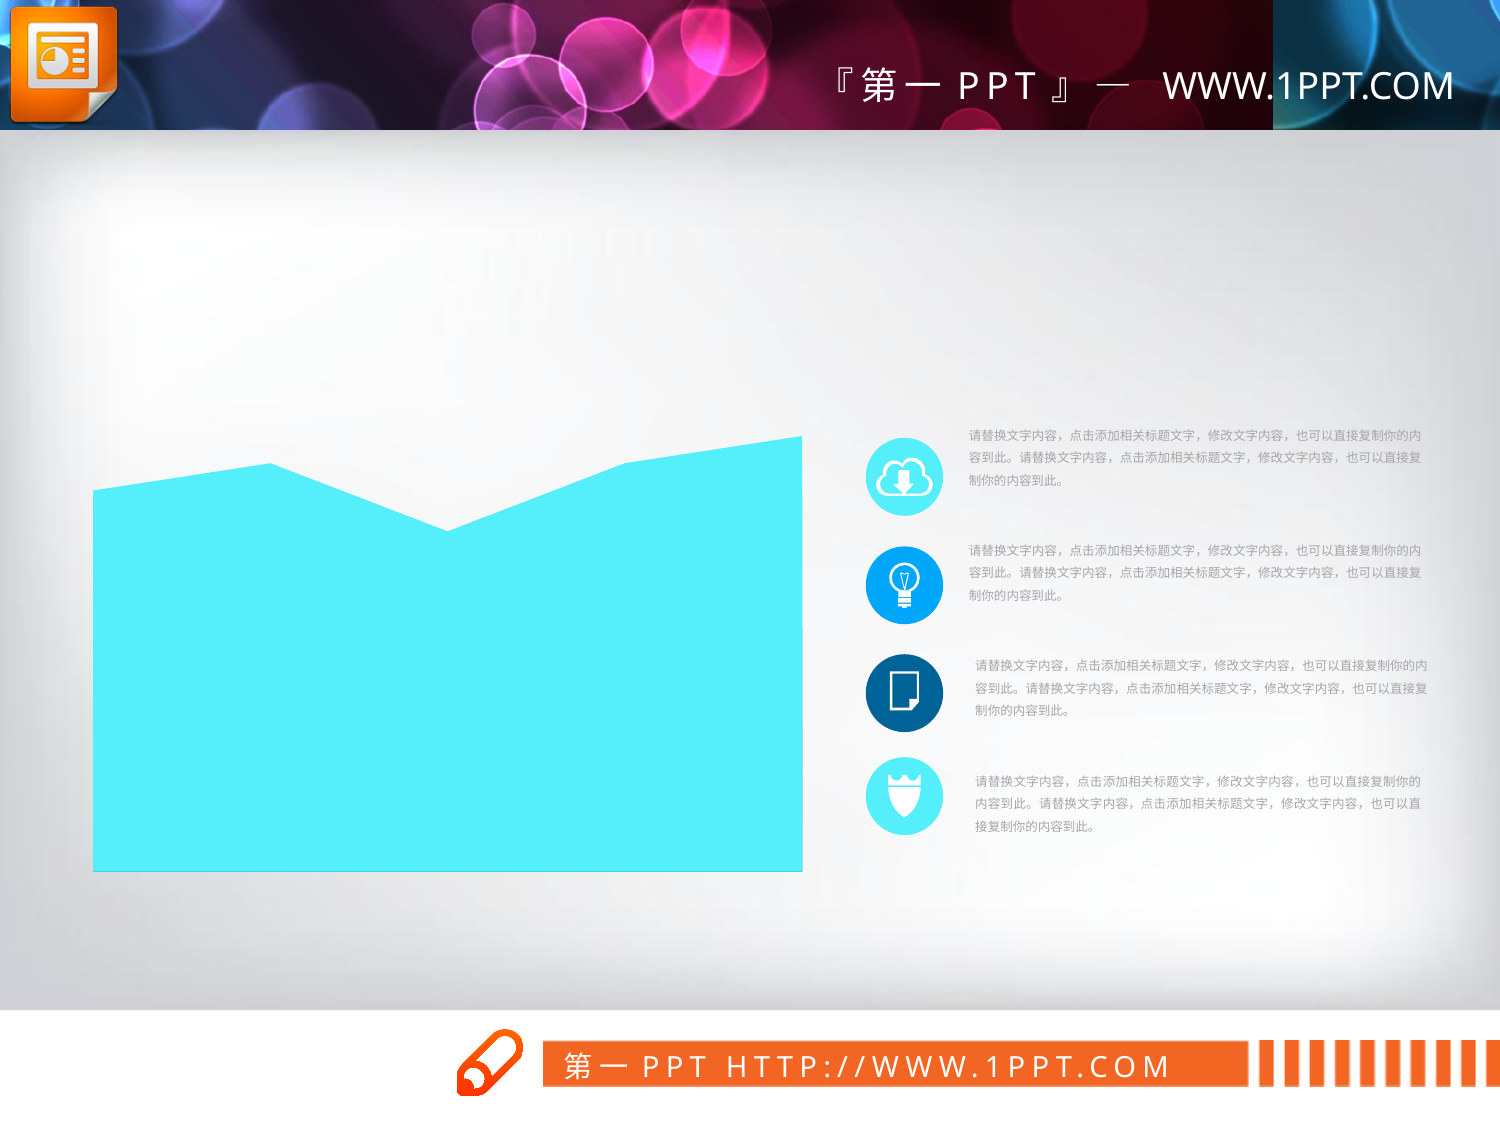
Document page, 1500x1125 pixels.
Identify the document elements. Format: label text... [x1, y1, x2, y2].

text_box [889, 671, 919, 711]
picture [0, 0, 1500, 1012]
text_box 请替换文字内容，点击添加相关标题文字，修改文字内容，也可以直接复制你的内容到此。请替换文字内容，点击添加相关标题文字，修改文字内容，也可以直接复制你的内容到此。 [961, 531, 1429, 607]
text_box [887, 774, 921, 818]
text_box 请替换文字内容，点击添加相关标题文字，修改文字内容，也可以直接复制你的内容到此。请替换文字内容，点击添加相关标题文字，修改文字内容，也可以直接复制你的内容到此。 [961, 416, 1429, 492]
picture [543, 1040, 1500, 1087]
text_box 请替换文字内容，点击添加相关标题文字，修改文字内容，也可以直接复制你的内容到此。请替换文字内容，点击添加相关标题文字，修改文字内容，也可以直接复制你的内容到此。 [967, 762, 1429, 838]
text_box [865, 654, 944, 733]
text_box [865, 546, 944, 625]
chart [78, 385, 818, 882]
text_box [876, 457, 933, 496]
text_box 请替换文字内容，点击添加相关标题文字，修改文字内容，也可以直接复制你的内容到此。请替换文字内容，点击添加相关标题文字，修改文字内容，也可以直接复制你的内容到此。 [967, 646, 1435, 723]
text_box [865, 437, 944, 516]
text_box [865, 757, 944, 836]
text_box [888, 562, 920, 609]
